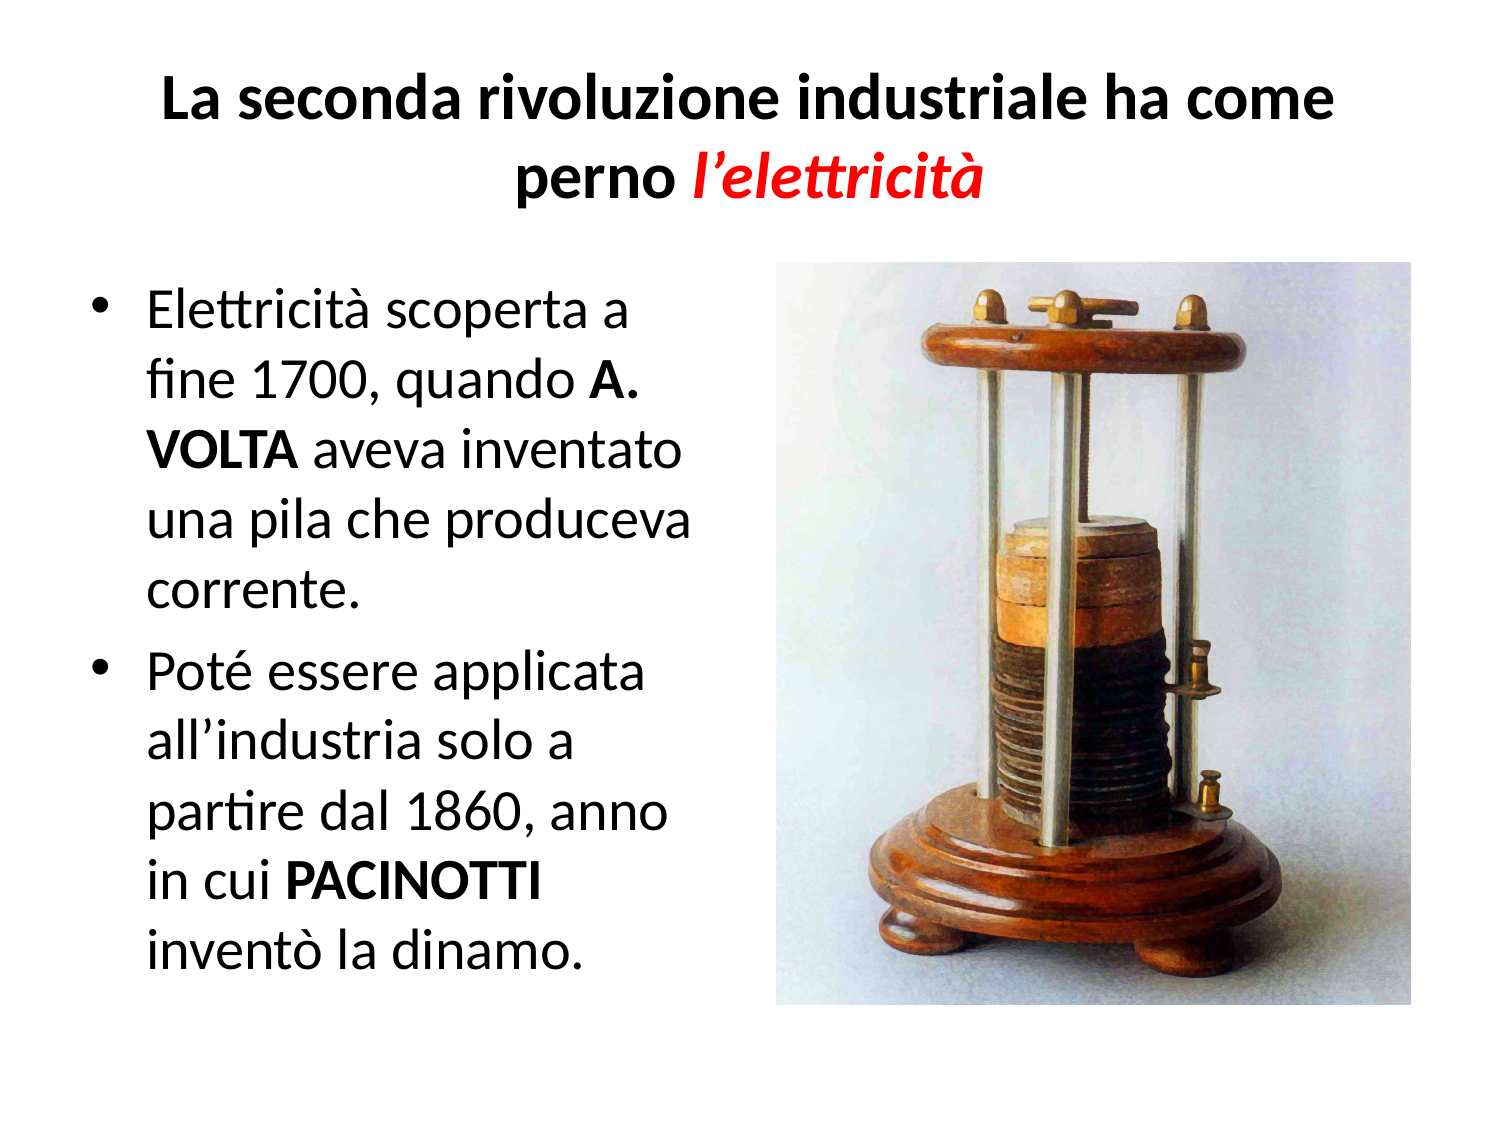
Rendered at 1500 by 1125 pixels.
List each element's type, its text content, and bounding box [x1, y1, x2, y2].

list Elettricità scoperta a fine 1700, quando A. VOLTA aveva inventato una pila che produceva corrente. Poté essere applicata all’industria solo a partire dal 1860, anno in cui PACINOTTI inventò la dinamo. [75, 262, 738, 1005]
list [776, 262, 1411, 1006]
title La seconda rivoluzione industriale ha come perno l’elettricità [75, 45, 1425, 220]
